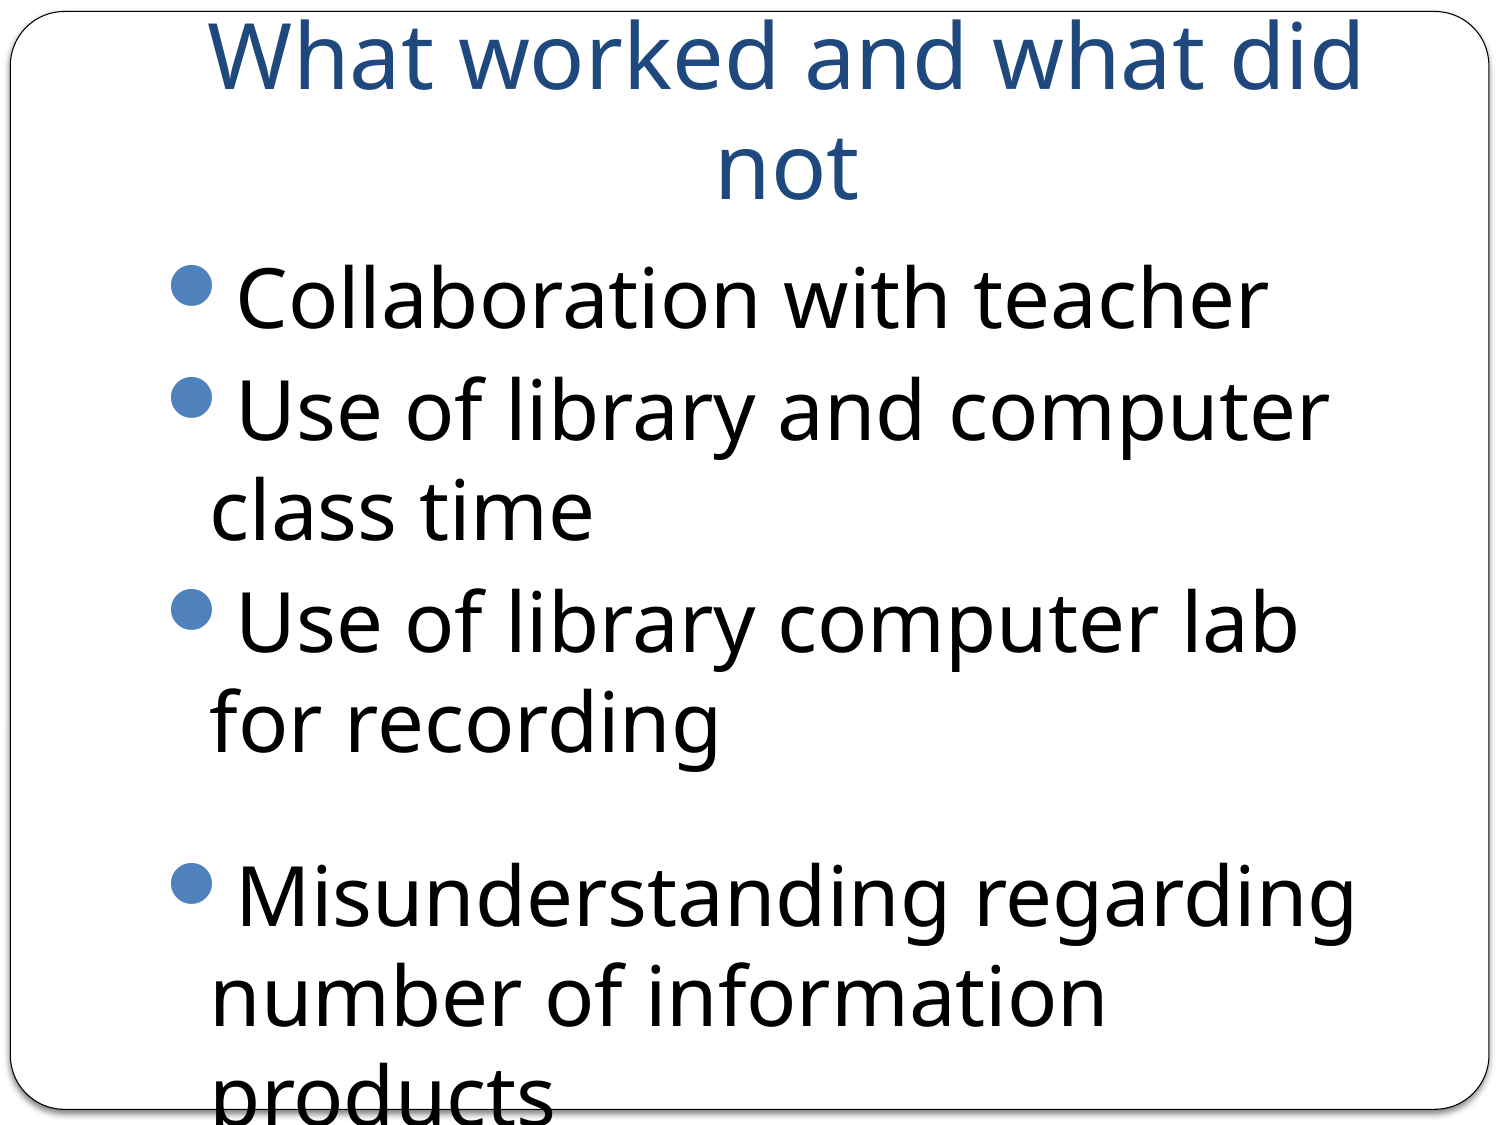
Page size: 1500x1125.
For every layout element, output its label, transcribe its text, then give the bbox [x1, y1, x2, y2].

list Collaboration with teacher Use of library and computer class time Use of library computer lab for recording Misunderstanding regarding number of information products [149, 237, 1426, 988]
title What worked and what did not [149, 44, 1426, 233]
